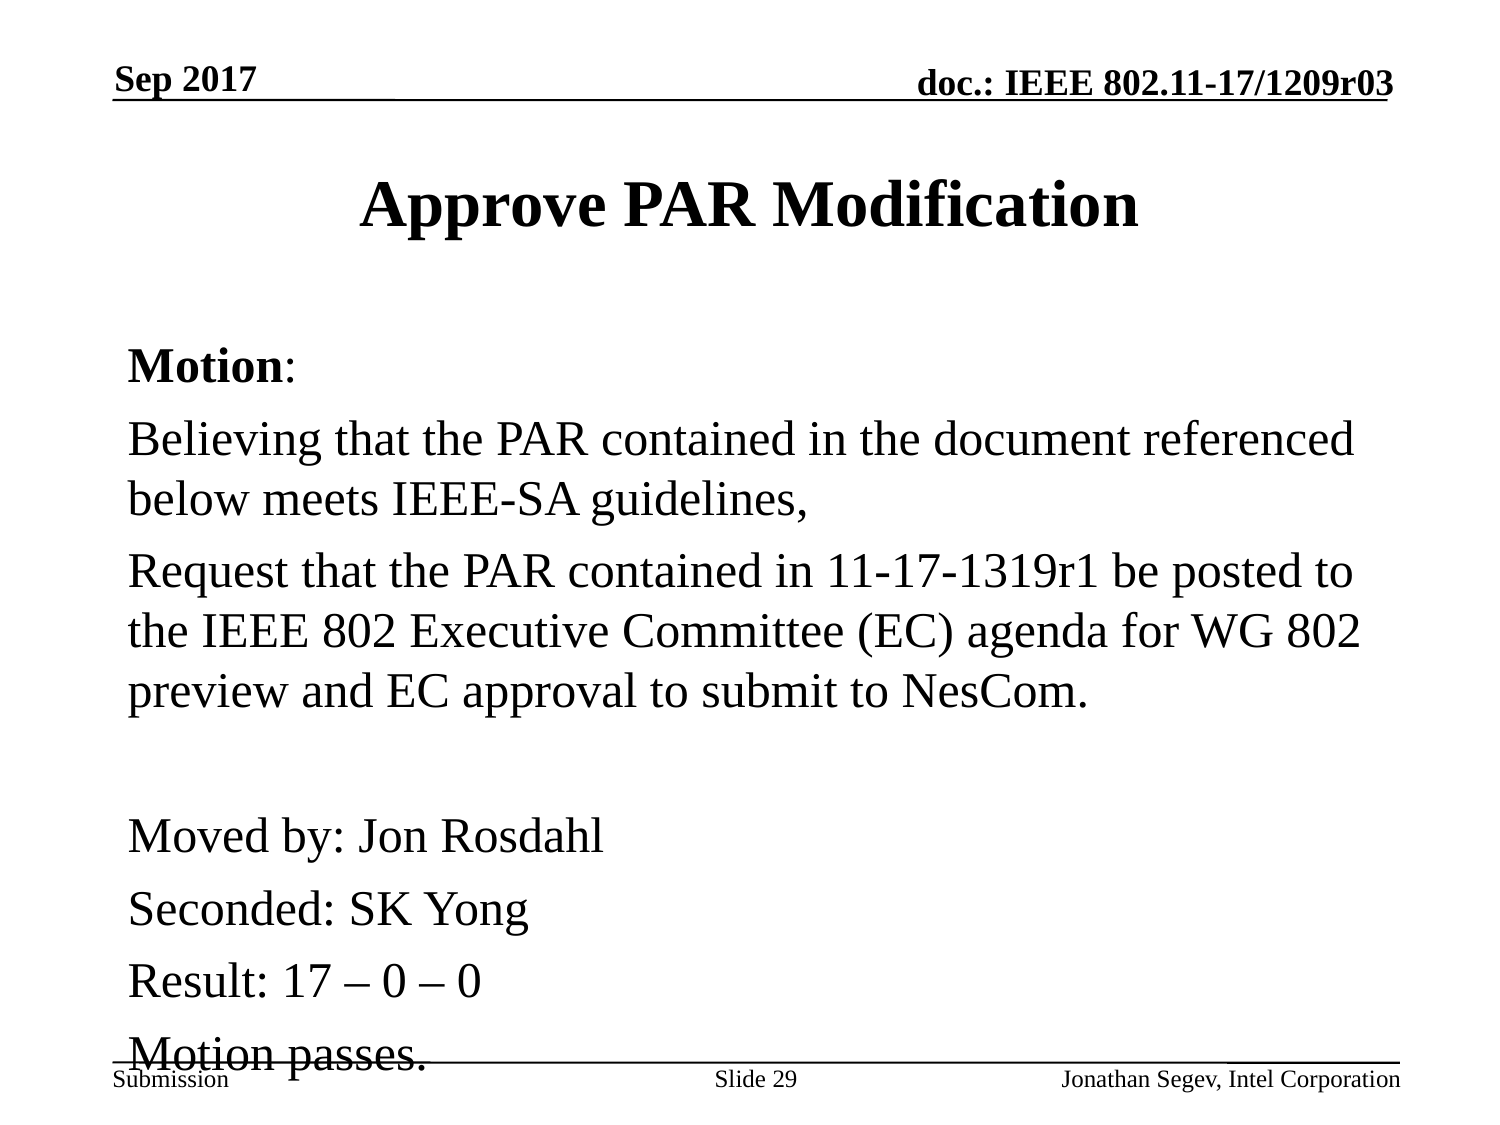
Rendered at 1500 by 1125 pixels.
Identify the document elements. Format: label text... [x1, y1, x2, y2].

footer Jonathan Segev, Intel Corporation [878, 1061, 1402, 1093]
list Motion: Believing that the PAR contained in the document referenced below meets IEEE-SA guidelines, Request that the PAR contained in 11-17-1319r1 be posted to the IEEE 802 Executive Committee (EC) agenda for WG 802 preview and EC approval to submit to NesCom. Moved by: Jon Rosdahl Seconded: SK Yong Result: 17 – 0 – 0 Motion passes. [112, 324, 1388, 1000]
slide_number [114, 54, 423, 100]
title Approve PAR Modification [112, 112, 1388, 288]
slide_number Slide 29 [712, 1061, 800, 1123]
